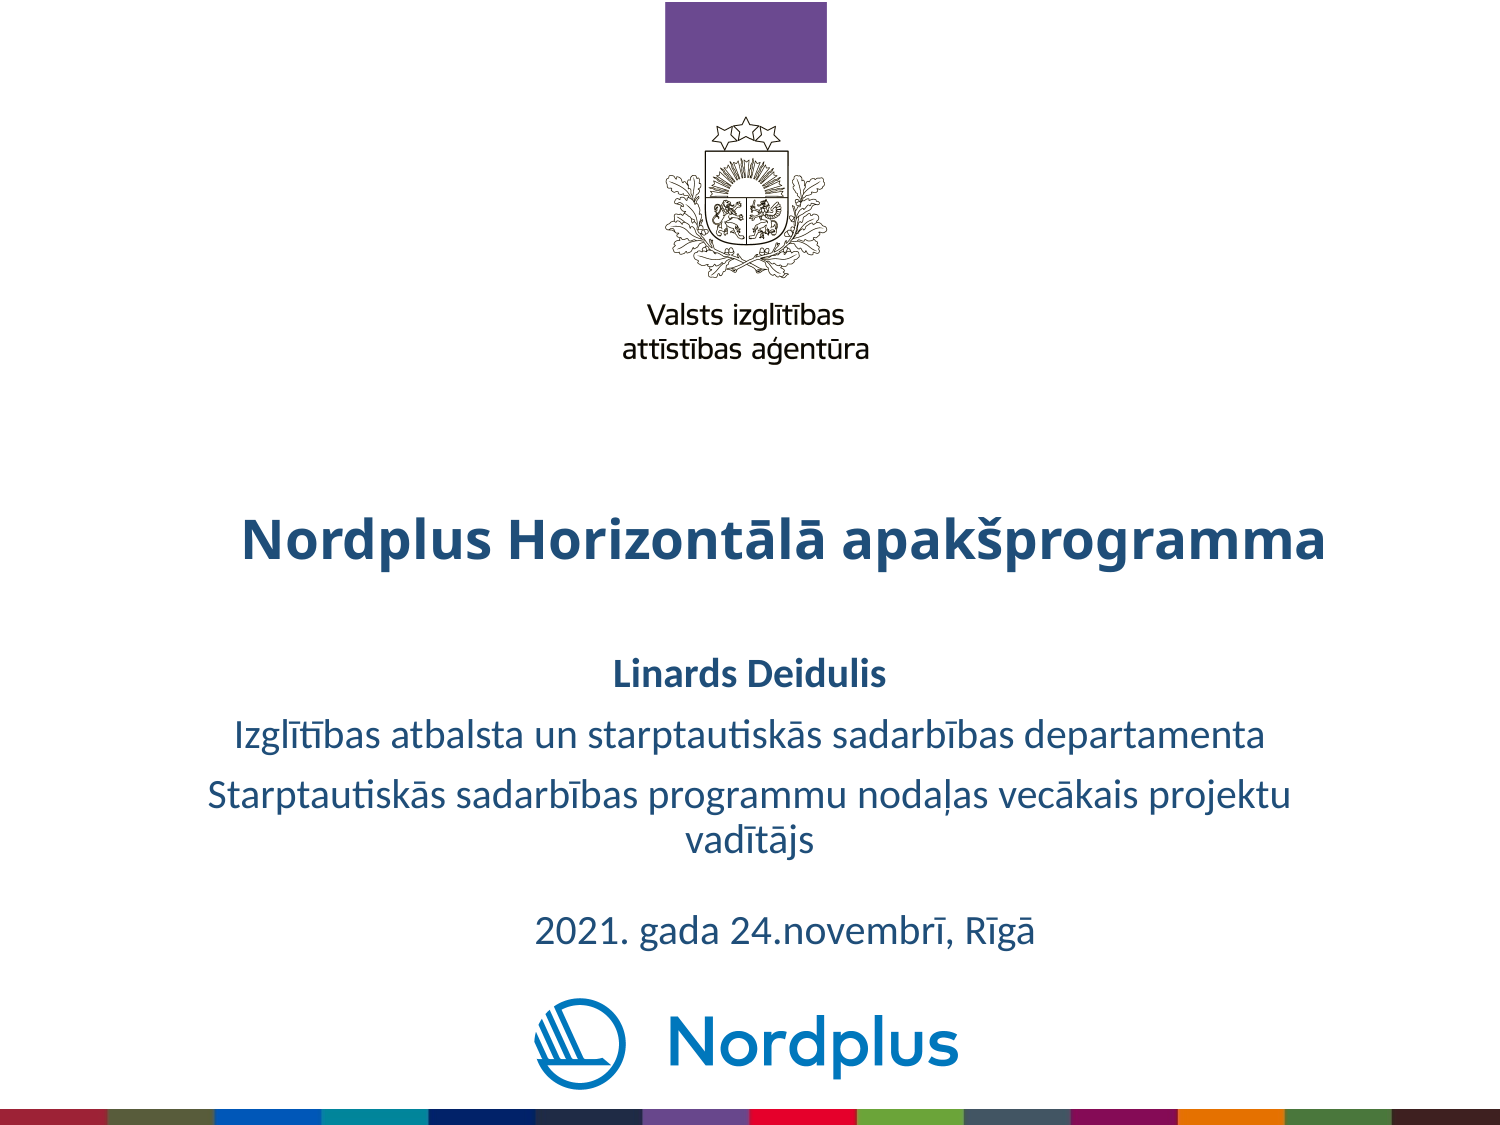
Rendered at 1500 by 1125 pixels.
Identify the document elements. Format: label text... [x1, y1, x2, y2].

subtitle Linards Deidulis Izglītības atbalsta un starptautiskās sadarbības departamenta Starptautiskās sadarbības programmu nodaļas vecākais projektu vadītājs [134, 644, 1366, 808]
text_box 2021. gada 24.novembrī, Rīgā [318, 894, 1252, 995]
title Nordplus Horizontālā apakšprogramma [175, 456, 1394, 579]
picture [0, 0, 1500, 1125]
